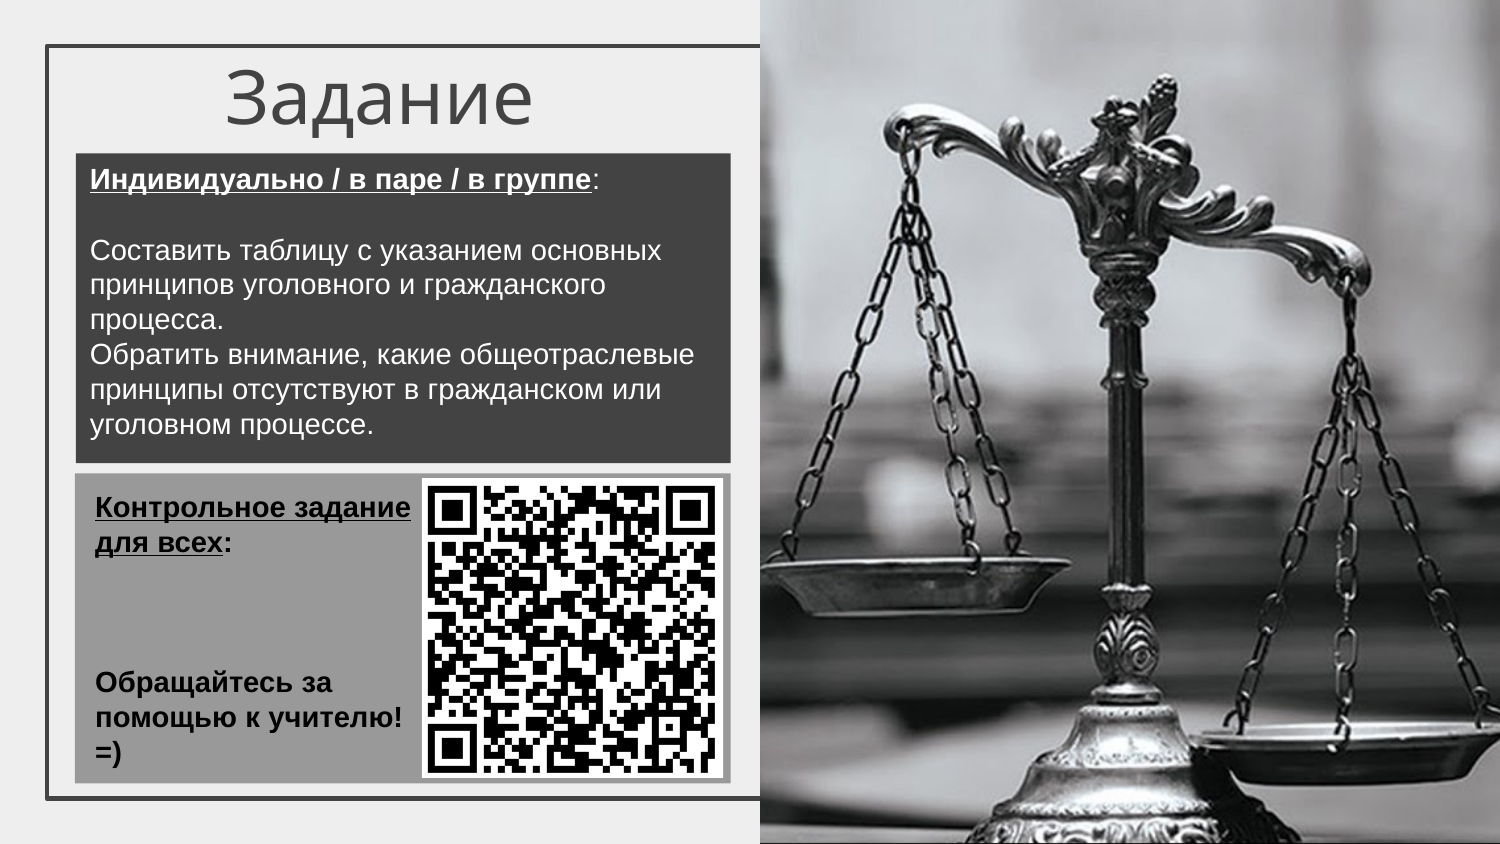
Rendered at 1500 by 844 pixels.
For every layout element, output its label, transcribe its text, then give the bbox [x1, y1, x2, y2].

text_box [75, 448, 731, 464]
title Задание [0, 34, 754, 141]
text_box Контрольное задание для всех: Обращайтесь за помощью к учителю! =) [80, 481, 417, 776]
picture [759, 0, 1500, 844]
picture [421, 478, 724, 779]
text_box [74, 473, 731, 784]
text_box Индивидуально / в паре / в группе: Составить таблицу с указанием основных принципов уголовного и гражданского процесса. Обратить внимание, какие общеотраслевые принципы отсутствуют в гражданском или уголовном процессе. [74, 153, 731, 448]
